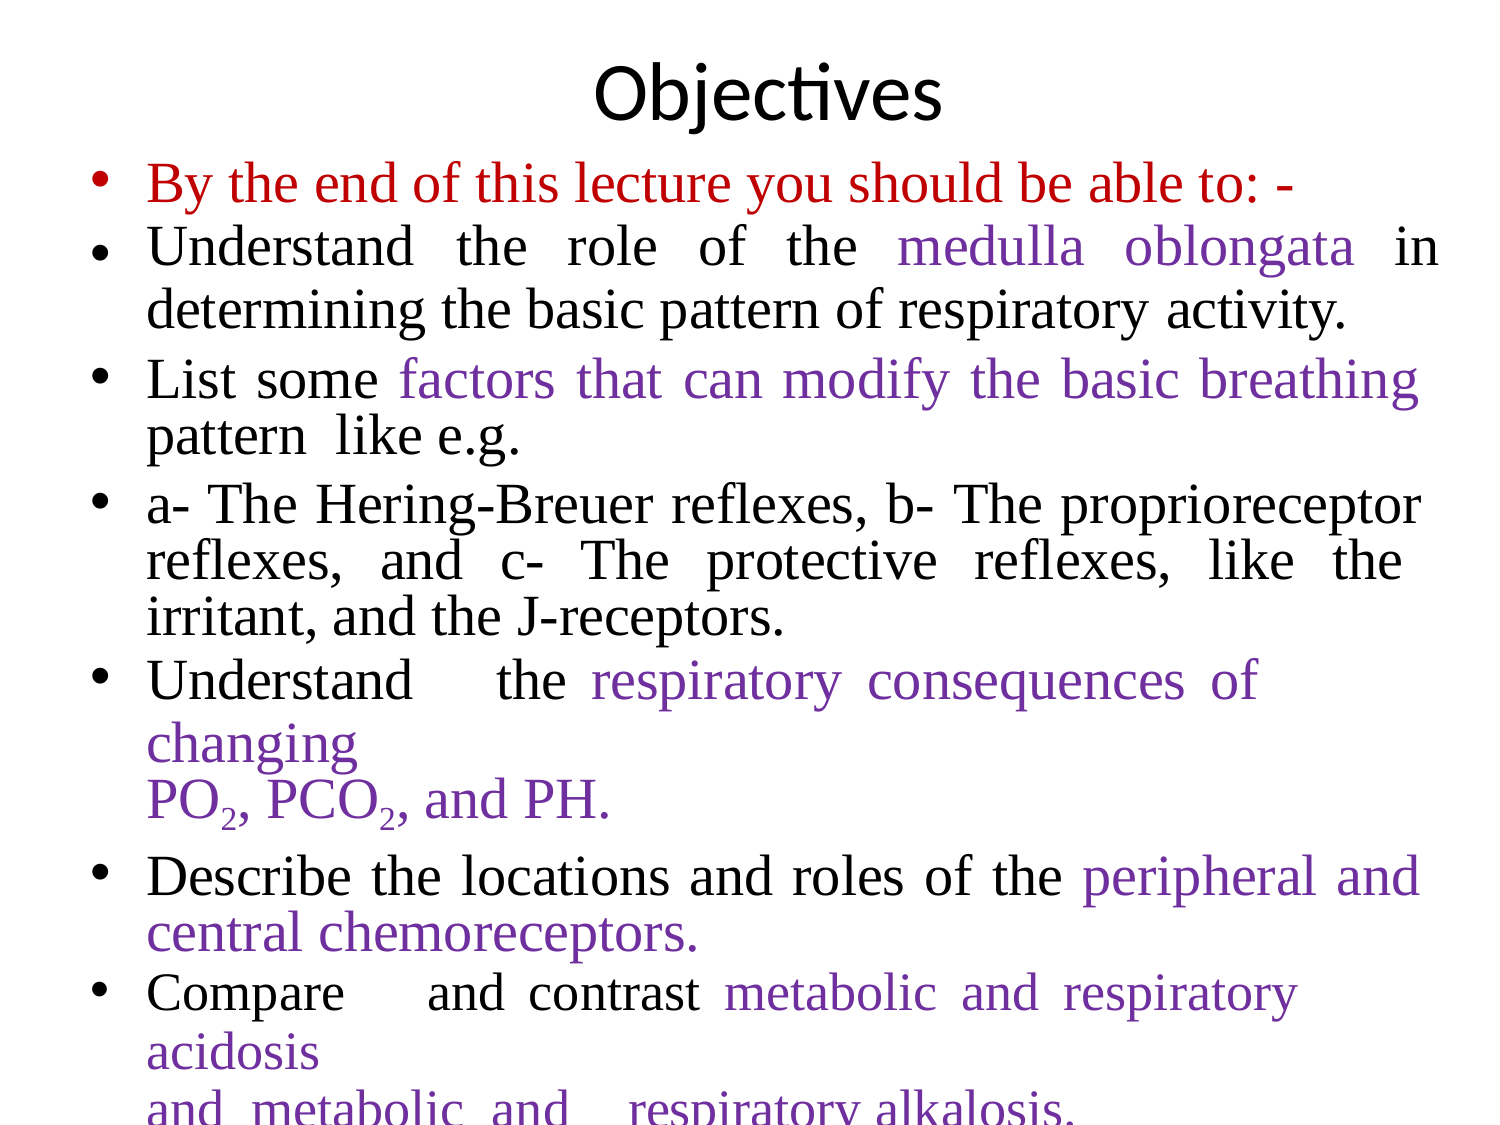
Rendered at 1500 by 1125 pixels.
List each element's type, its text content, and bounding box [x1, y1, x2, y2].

title Objectives [591, 37, 949, 143]
text_box List some factors that can modify the basic breathing pattern like e.g. a- The Hering-Breuer reflexes, b- The proprioreceptor reflexes, and c- The protective reflexes, like the irritant, and the J-receptors. Understand the respiratory consequences of changing PO2, PCO2, and PH. Describe the locations and roles of the peripheral and central chemoreceptors. Compare and contrast metabolic and respiratory acidosis and metabolic and respiratory alkalosis. [87, 353, 1441, 1125]
text_box By the end of this lecture you should be able to: - • [87, 143, 1299, 284]
text_box Understand the role of the medulla oblongata in determining the basic pattern of respiratory activity. [144, 213, 1440, 340]
